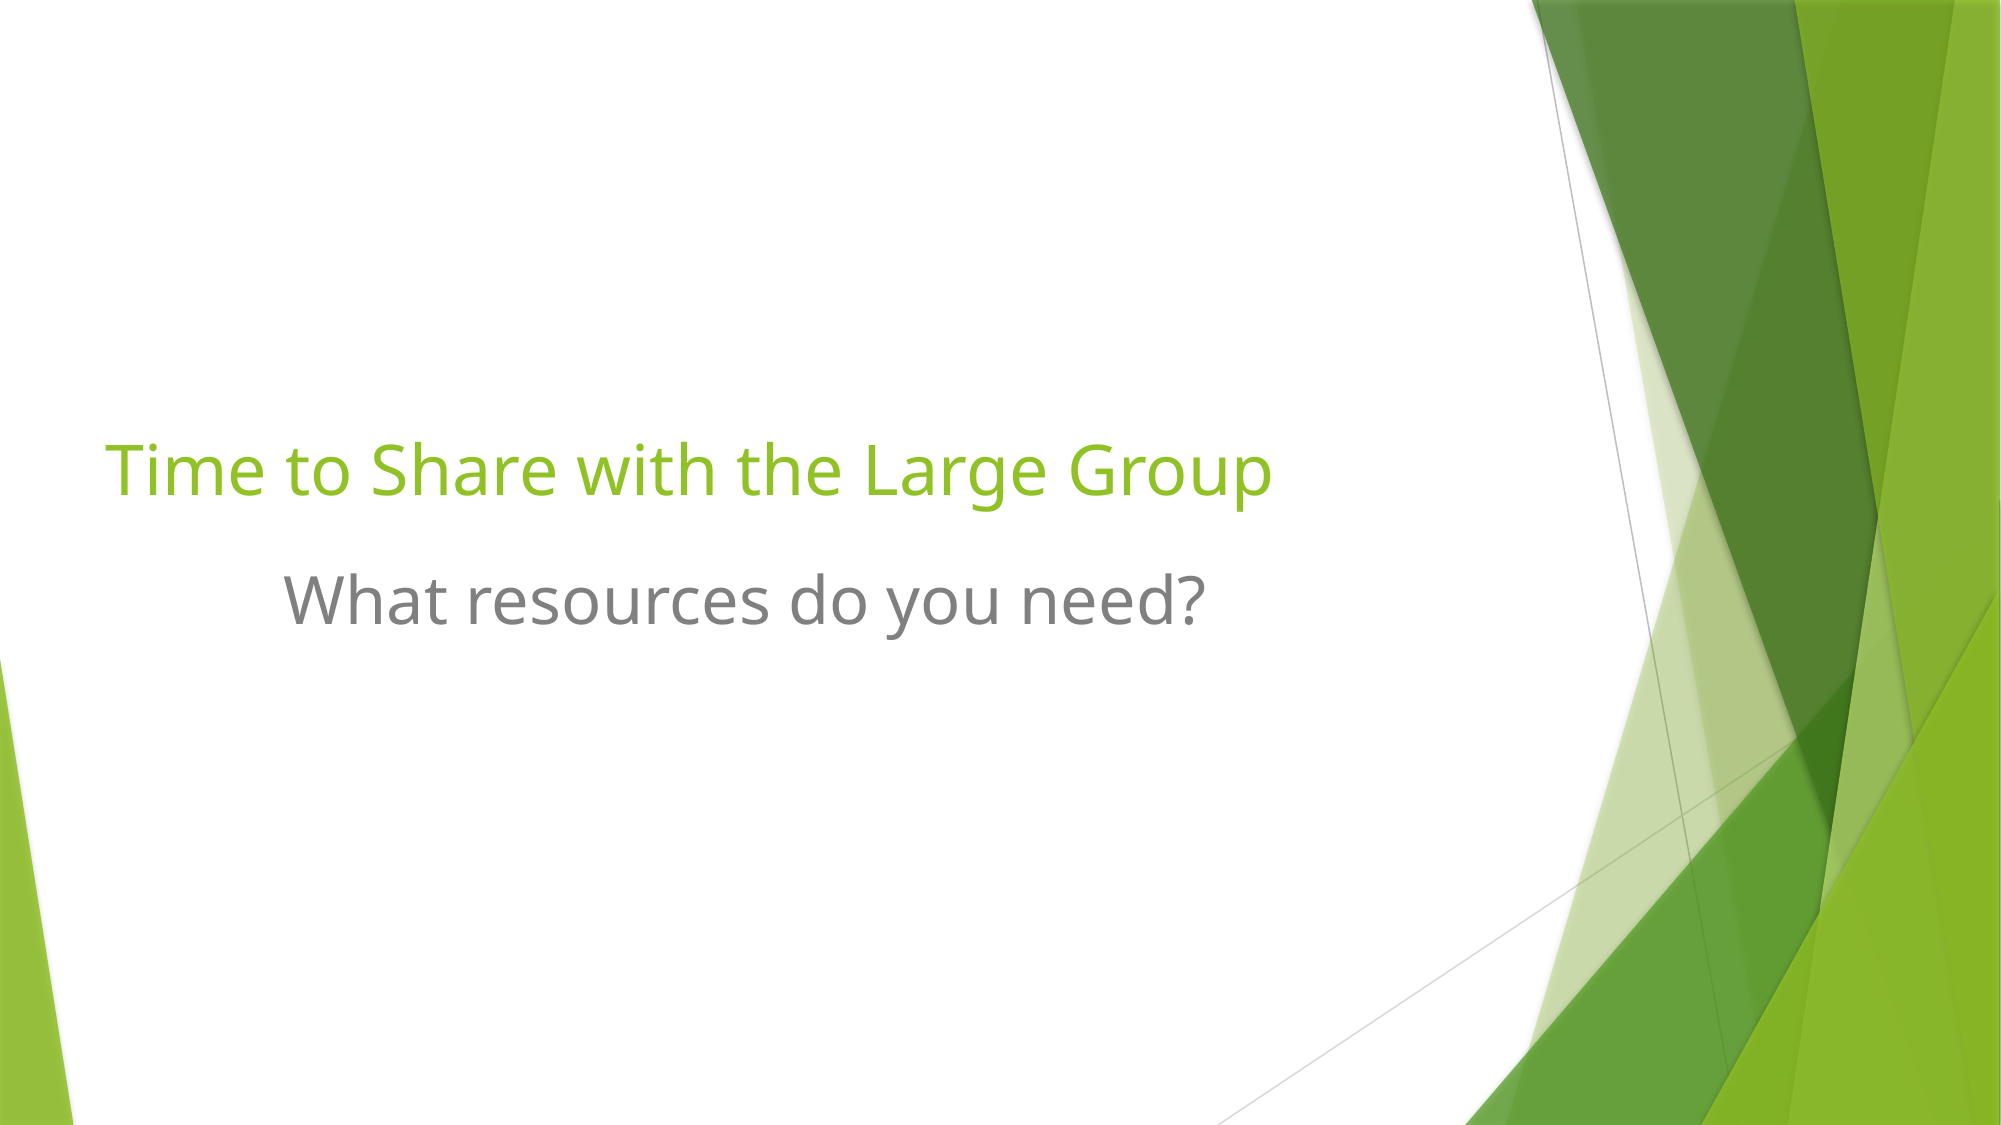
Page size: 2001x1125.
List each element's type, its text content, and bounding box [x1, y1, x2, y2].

list What resources do you need? [118, 550, 1529, 664]
title Time to Share with the Large Group [90, 359, 1501, 518]
